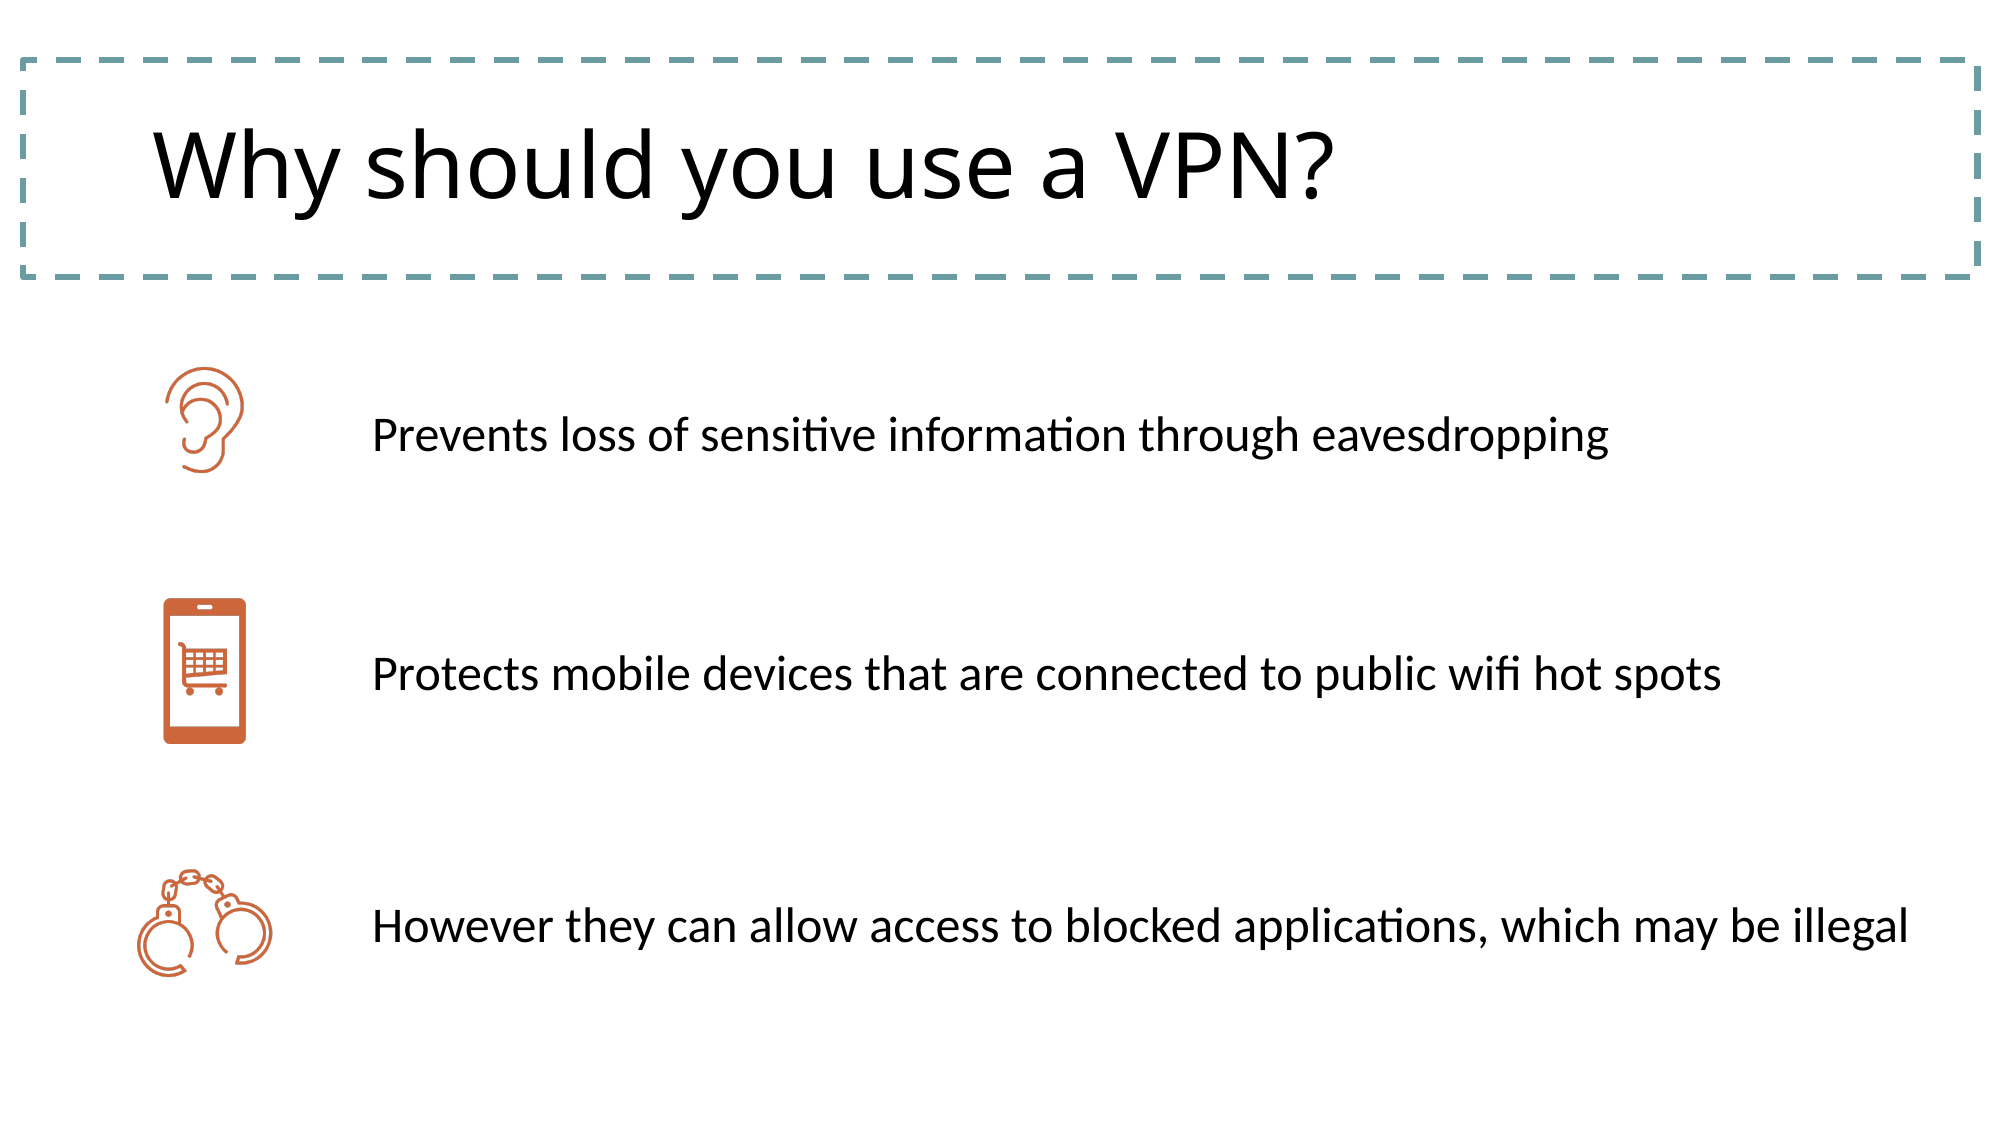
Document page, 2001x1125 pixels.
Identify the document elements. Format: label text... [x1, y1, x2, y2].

text_box Prevents loss of sensitive information through eavesdropping [357, 393, 1940, 469]
text_box Protects mobile devices that are connected to public wifi hot spots [357, 633, 1809, 708]
picture [129, 847, 280, 999]
picture [129, 595, 280, 747]
title Why should you use a VPN? [137, 59, 1863, 278]
picture [129, 343, 280, 495]
text_box However they can allow access to blocked applications, which may be illegal [357, 885, 1926, 961]
